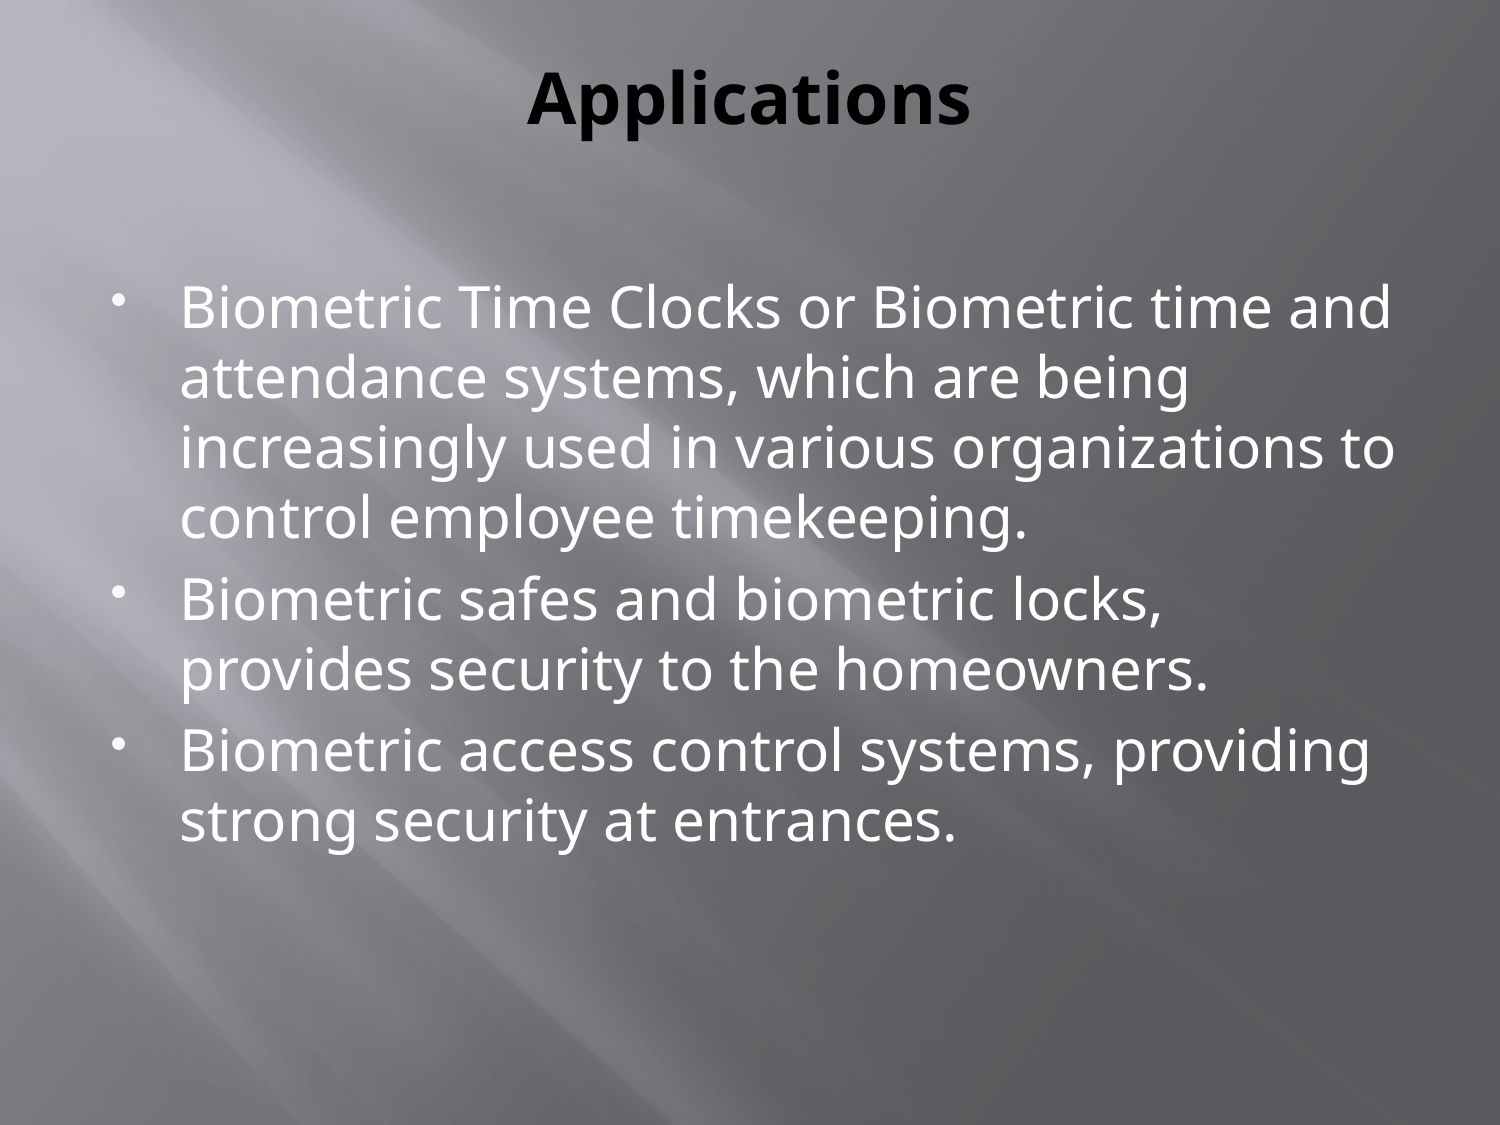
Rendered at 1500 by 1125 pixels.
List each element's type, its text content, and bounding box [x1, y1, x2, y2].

list Biometric Time Clocks or Biometric time and attendance systems, which are being increasingly used in various organizations to control employee timekeeping. Biometric safes and biometric locks, provides security to the homeowners. Biometric access control systems, providing strong security at entrances. [74, 262, 1426, 1036]
title Applications [75, 45, 1425, 233]
